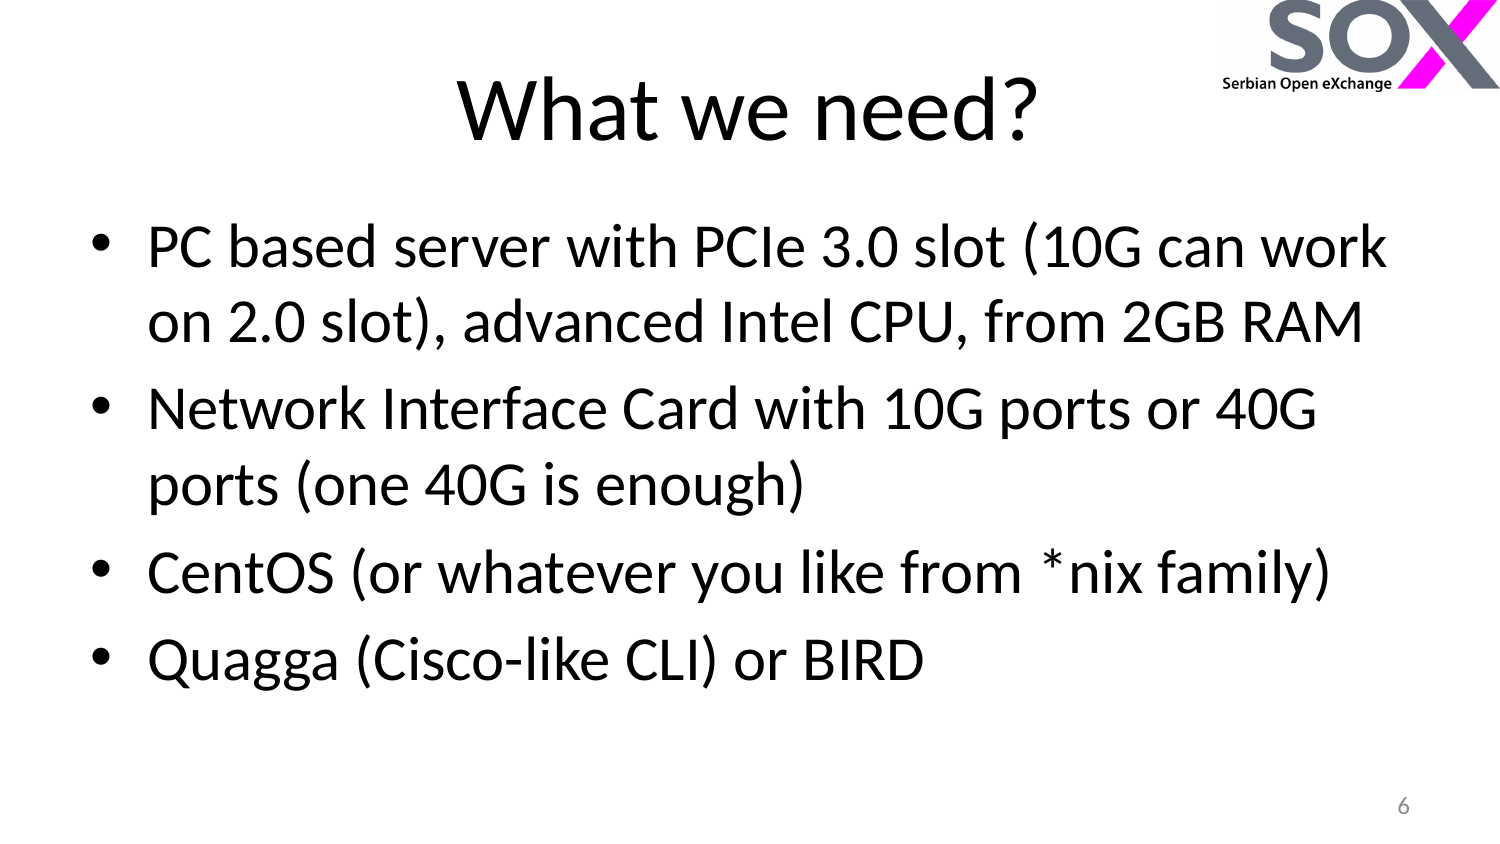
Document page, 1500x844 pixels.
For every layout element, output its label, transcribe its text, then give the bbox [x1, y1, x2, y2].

title What we need? [75, 33, 1425, 175]
slide_number 6 [1074, 782, 1425, 827]
list PC based server with PCIe 3.0 slot (10G can work on 2.0 slot), advanced Intel CPU, from 2GB RAM Network Interface Card with 10G ports or 40G ports (one 40G is enough) CentOS (or whatever you like from *nix family) Quagga (Cisco-like CLI) or BIRD [75, 196, 1425, 754]
picture [1223, 0, 1500, 92]
